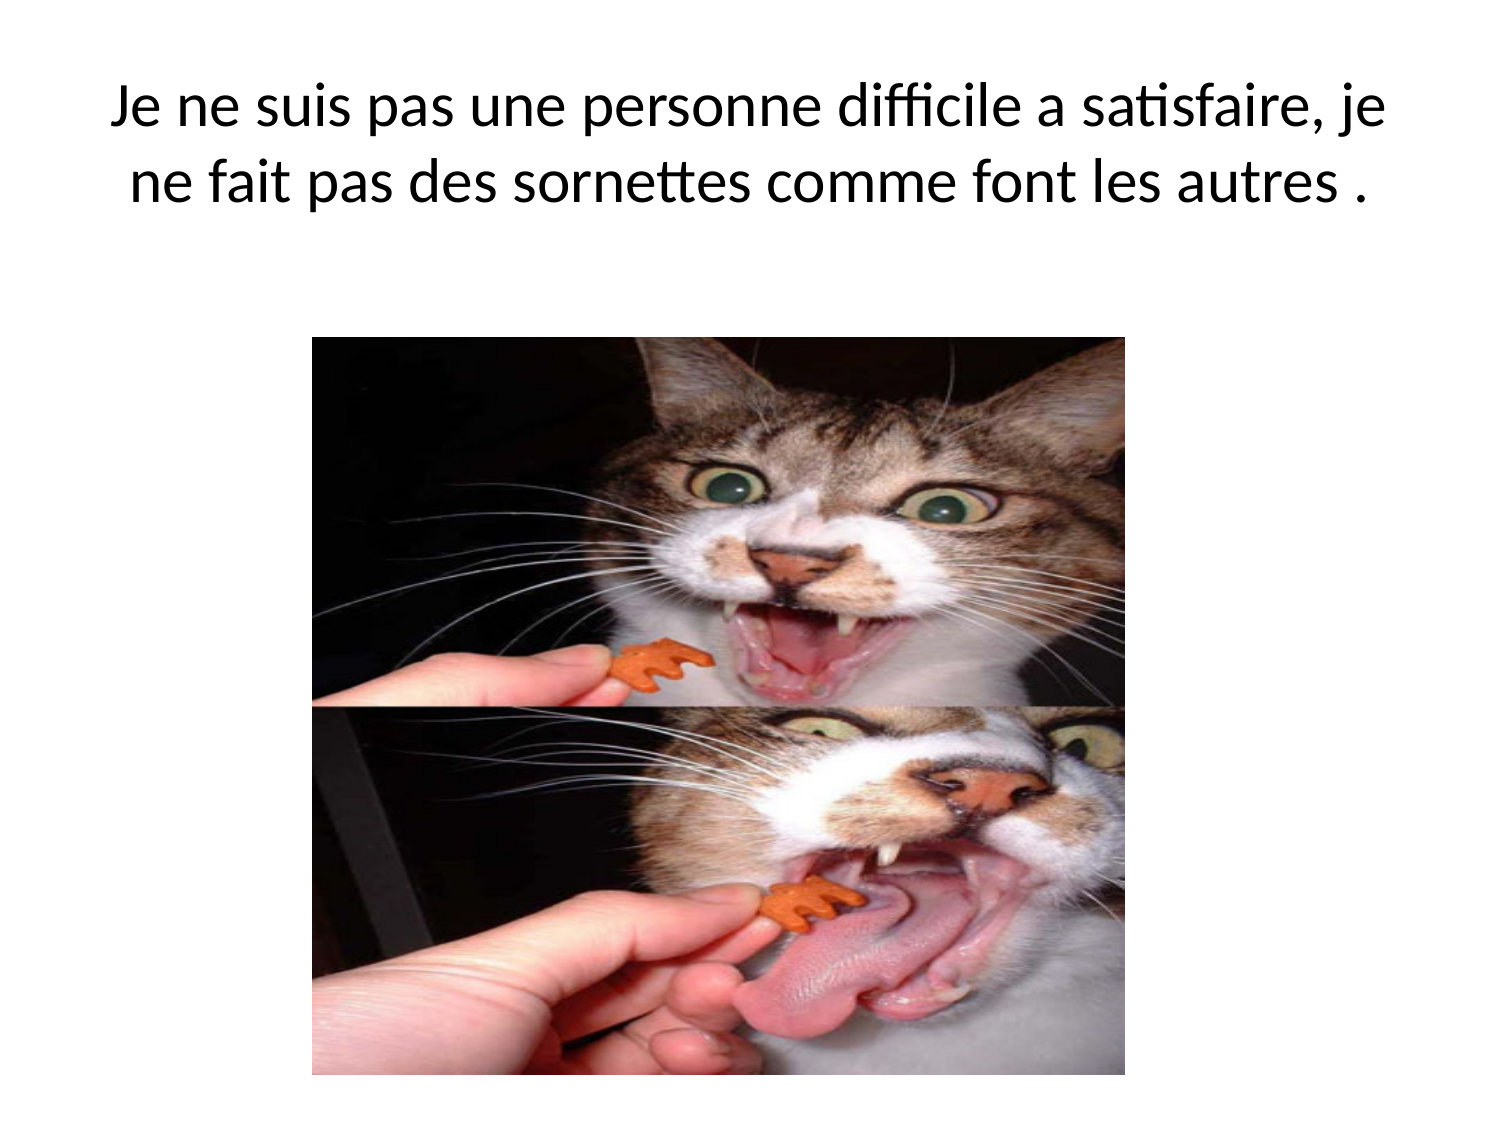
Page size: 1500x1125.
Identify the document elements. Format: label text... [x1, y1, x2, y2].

title Je ne suis pas une personne difficile a satisfaire, je ne fait pas des sornettes comme font les autres . [75, 45, 1425, 233]
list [312, 337, 1126, 1076]
